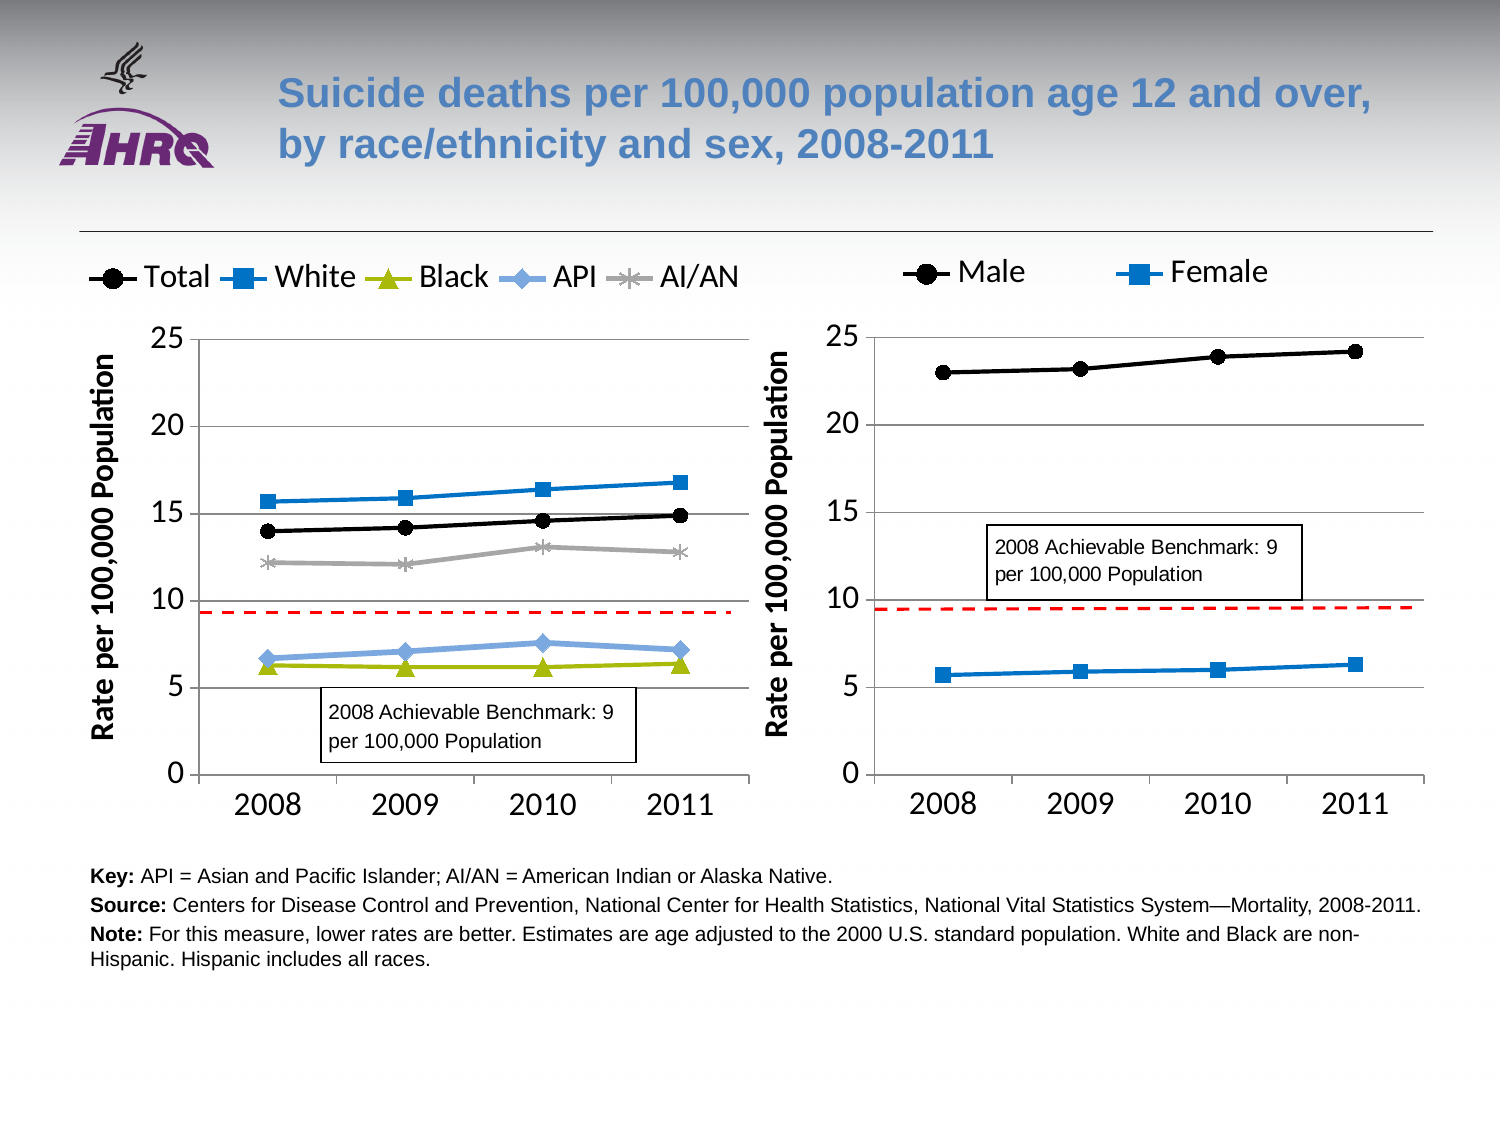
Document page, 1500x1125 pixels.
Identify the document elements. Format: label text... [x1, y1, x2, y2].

text_box Key: API = Asian and Pacific Islander; AI/AN = American Indian or Alaska Native. Source: Centers for Disease Control and Prevention, National Center for Health Statistics, National Vital Statistics System—Mortality, 2008-2011. Note: For this measure, lower rates are better. Estimates are age adjusted to the 2000 U.S. standard population. White and Black are non-Hispanic. Hispanic includes all races. [74, 854, 1455, 1018]
chart [74, 239, 1426, 841]
picture [0, 0, 1500, 1125]
title Suicide deaths per 100,000 population age 12 and over, by race/ethnicity and sex, 2008-2011 [262, 45, 1425, 188]
